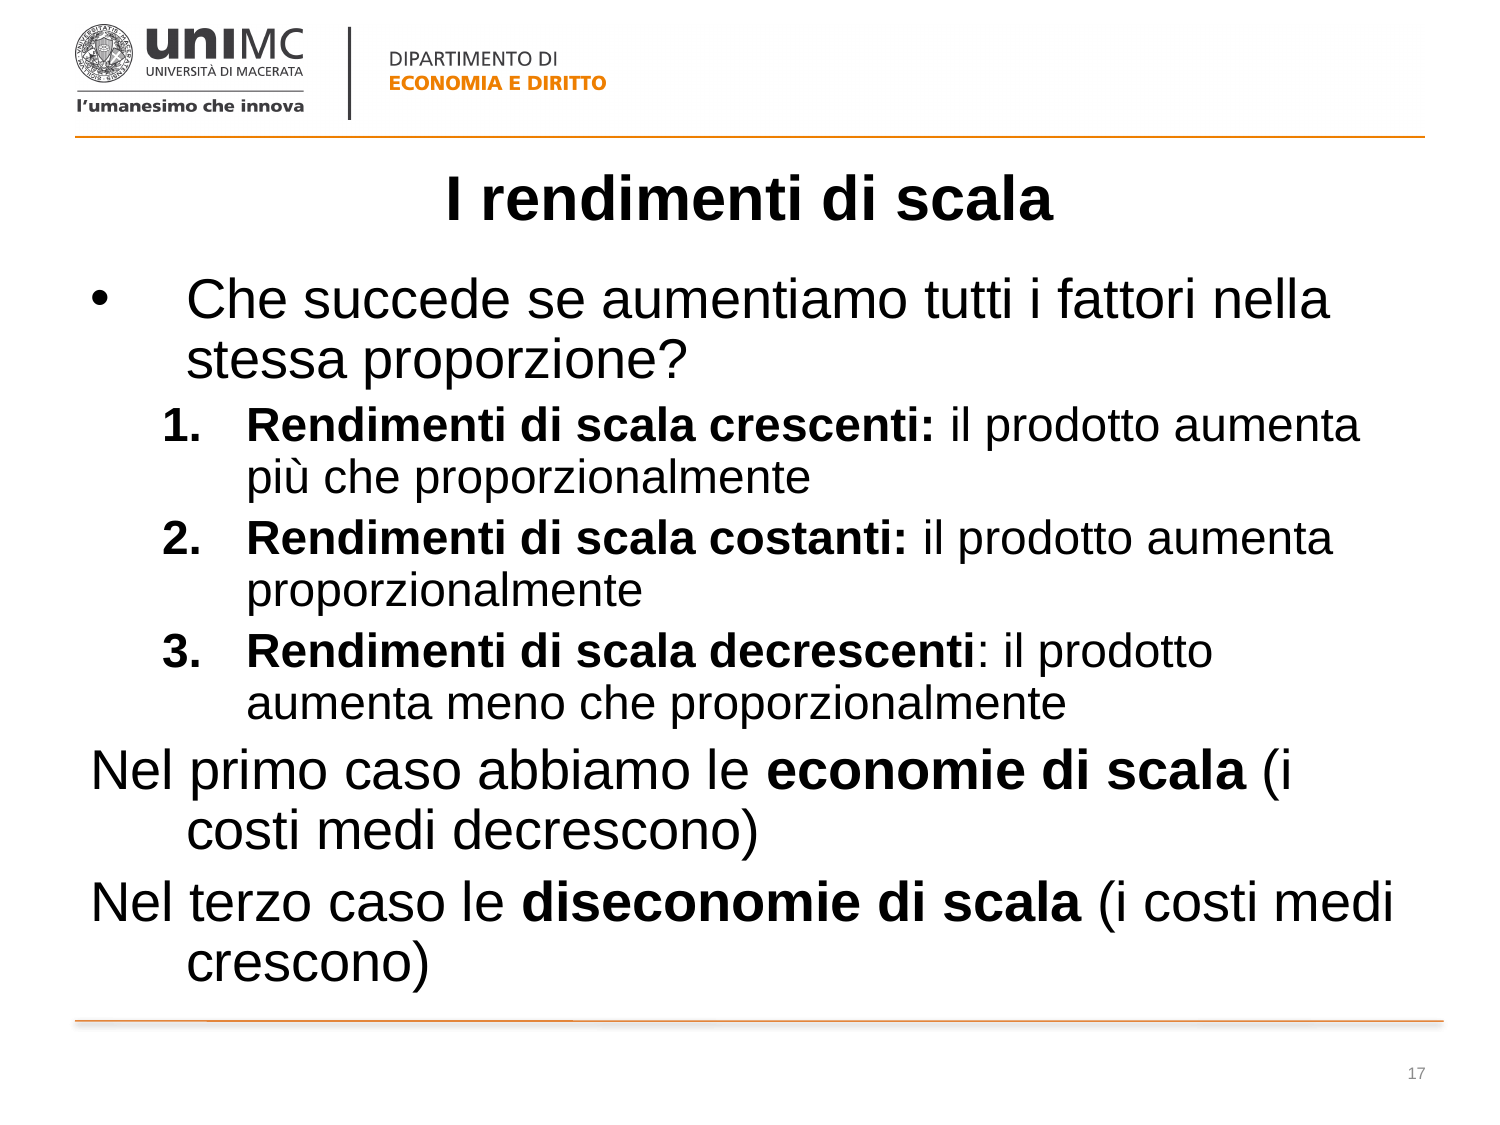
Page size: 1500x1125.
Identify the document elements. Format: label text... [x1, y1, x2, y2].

slide_number 17 [1091, 1042, 1442, 1103]
list Che succede se aumentiamo tutti i fattori nella stessa proporzione? Rendimenti di scala crescenti: il prodotto aumenta più che proporzionalmente Rendimenti di scala costanti: il prodotto aumenta proporzionalmente Rendimenti di scala decrescenti: il prodotto aumenta meno che proporzionalmente Nel primo caso abbiamo le economie di scala (i costi medi decrescono) Nel terzo caso le diseconomie di scala (i costi medi crescono) [75, 262, 1425, 1005]
picture [75, 24, 1425, 138]
title I rendimenti di scala [75, 149, 1425, 241]
